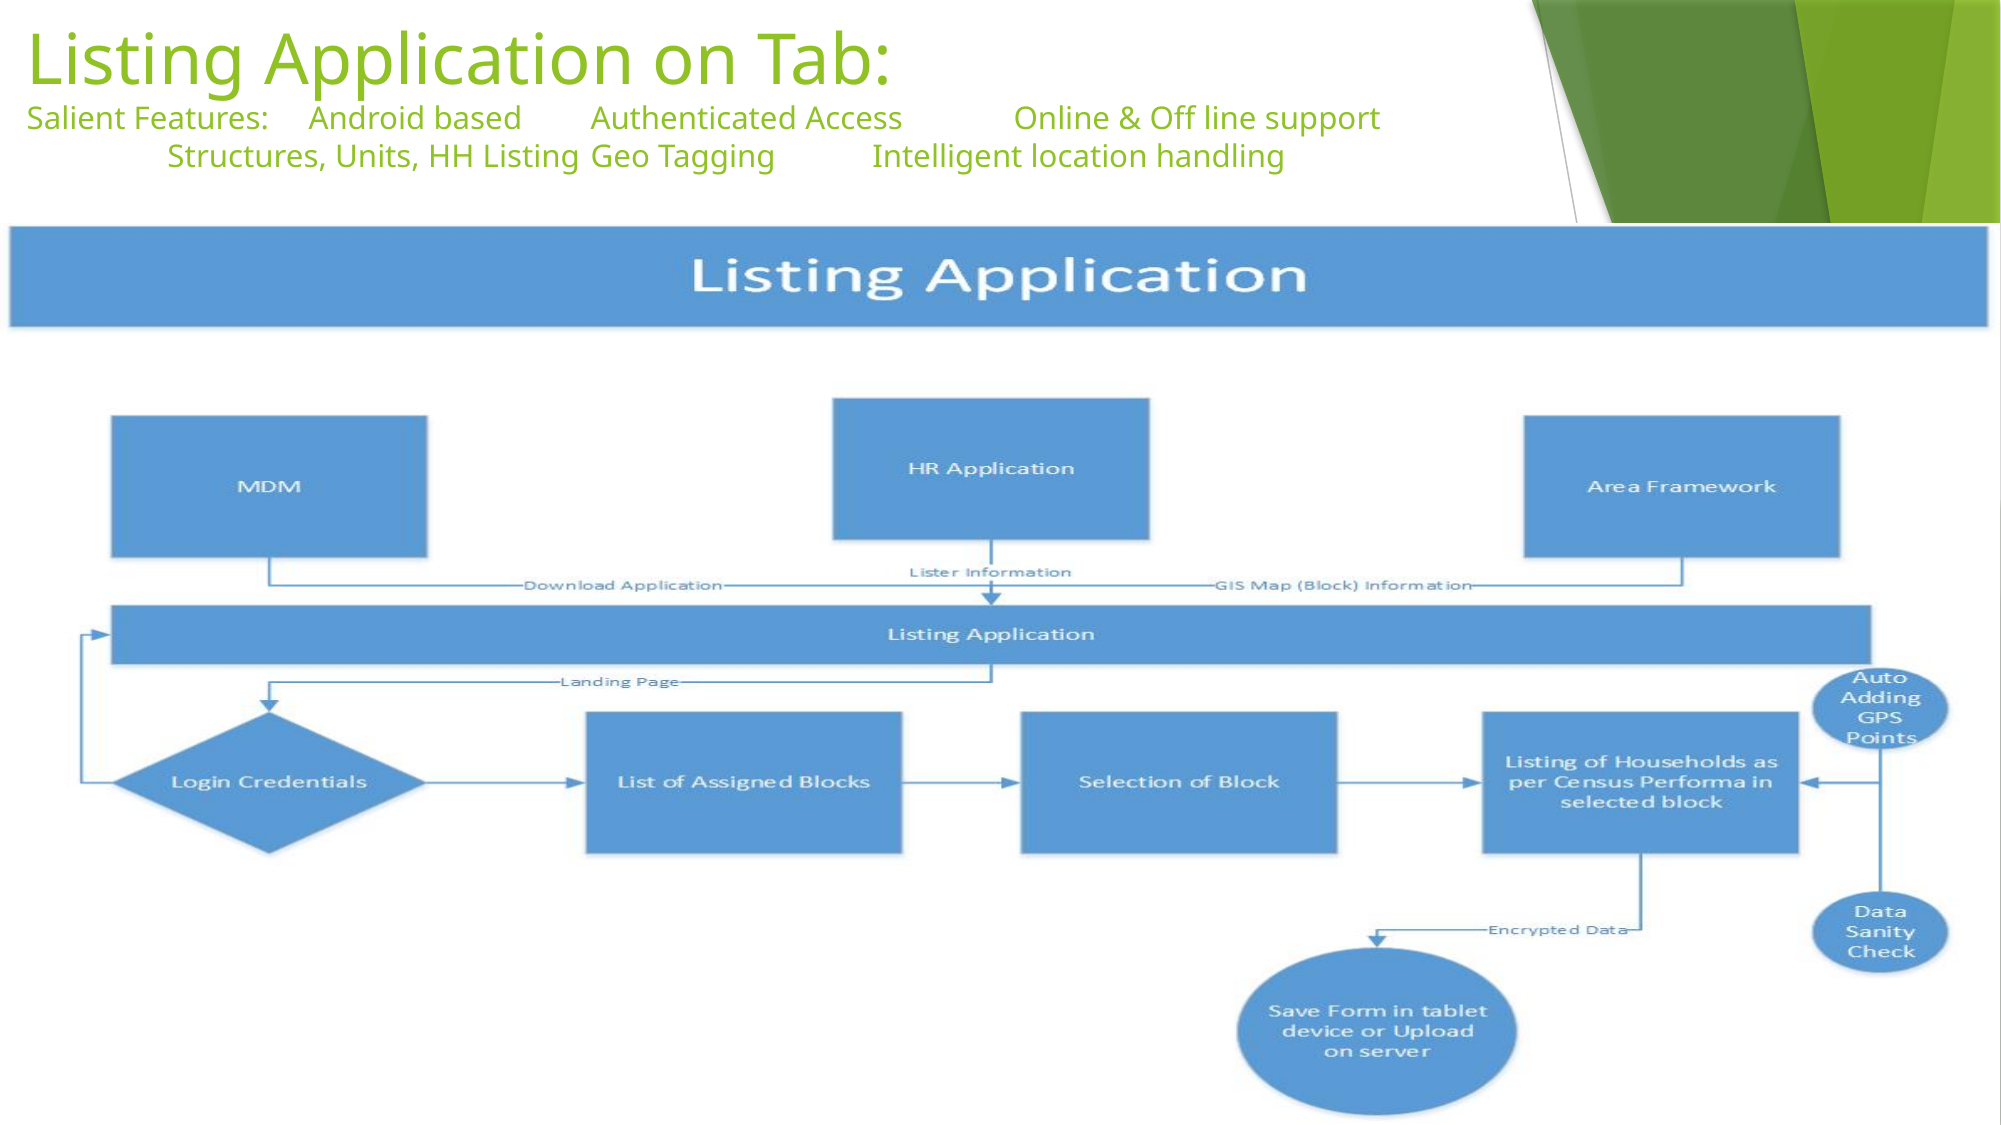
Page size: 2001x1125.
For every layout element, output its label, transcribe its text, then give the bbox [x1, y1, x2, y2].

title Listing Application on Tab: Salient Features: Android based Authenticated Access Online & Off line support Structures, Units, HH Listing Geo Tagging Intelligent location handling [11, 6, 1975, 220]
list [0, 222, 2000, 1125]
